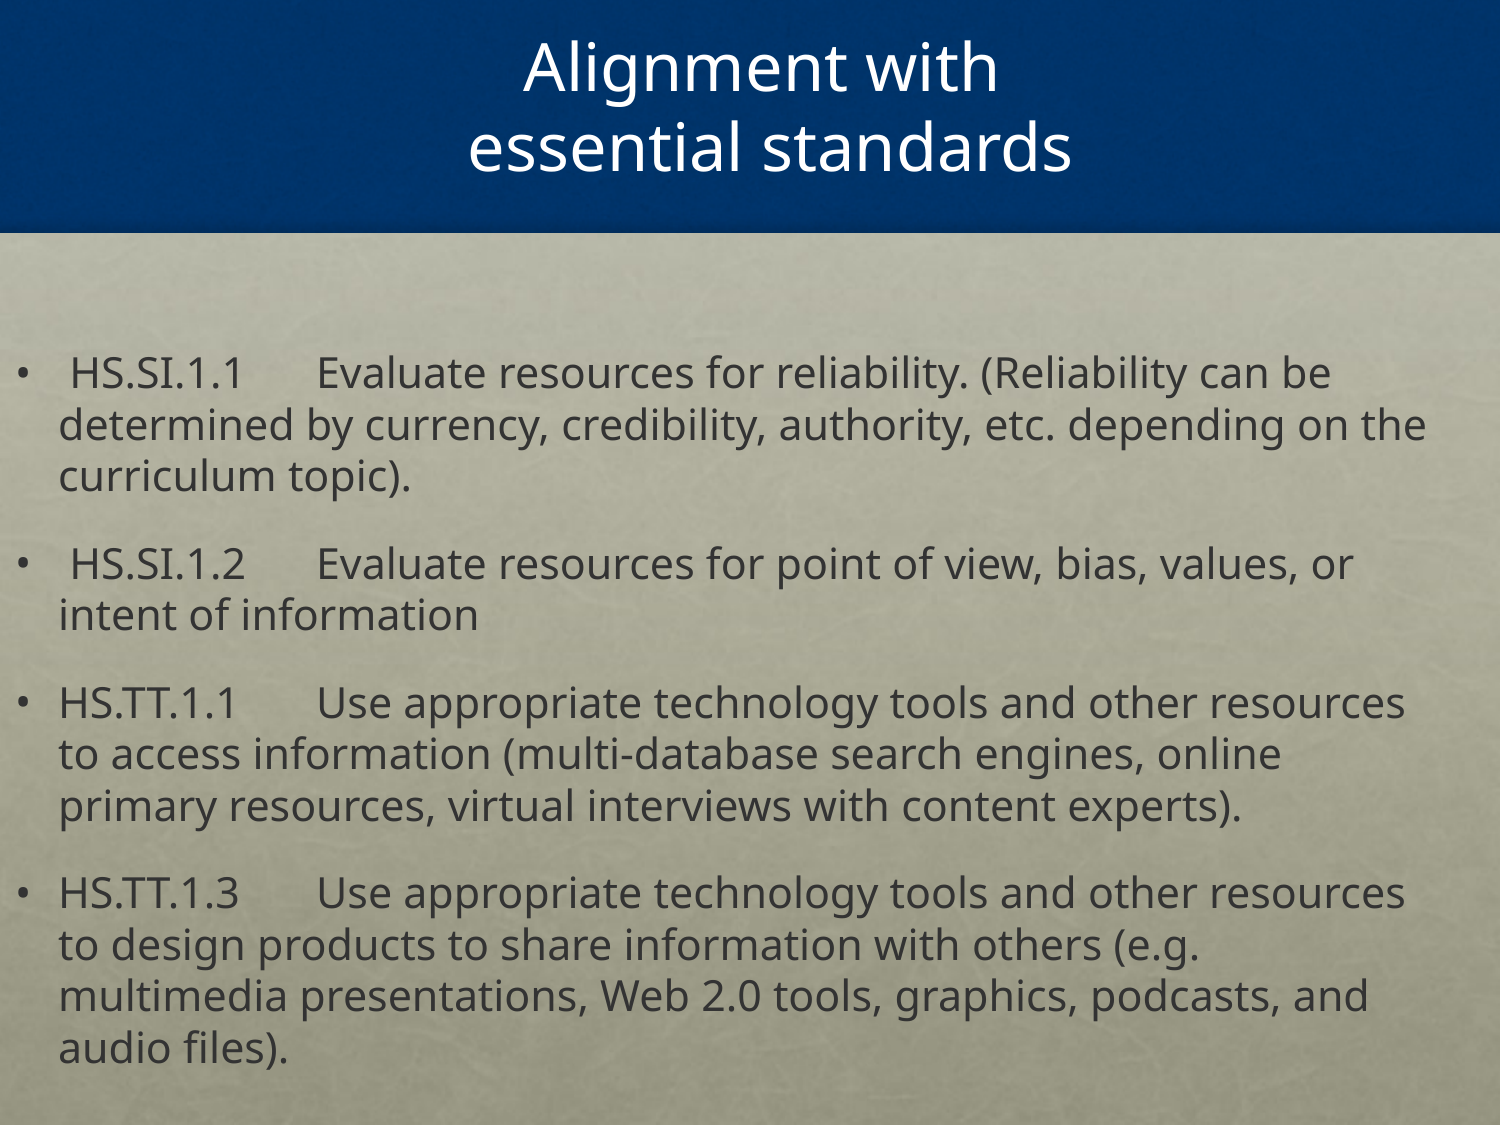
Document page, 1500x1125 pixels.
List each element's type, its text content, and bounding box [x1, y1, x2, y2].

picture [0, 214, 1500, 1125]
title Alignment with essential standards [42, 0, 1500, 211]
list HS.SI.1.1 Evaluate resources for reliability. (Reliability can be determined by currency, credibility, authority, etc. depending on the curriculum topic). HS.SI.1.2 Evaluate resources for point of view, bias, values, or intent of information HS.TT.1.1 Use appropriate technology tools and other resources to access information (multi-database search engines, online primary resources, virtual interviews with content experts). HS.TT.1.3 Use appropriate technology tools and other resources to design products to share information with others (e.g. multimedia presentations, Web 2.0 tools, graphics, podcasts, and audio files). [0, 250, 1454, 1097]
